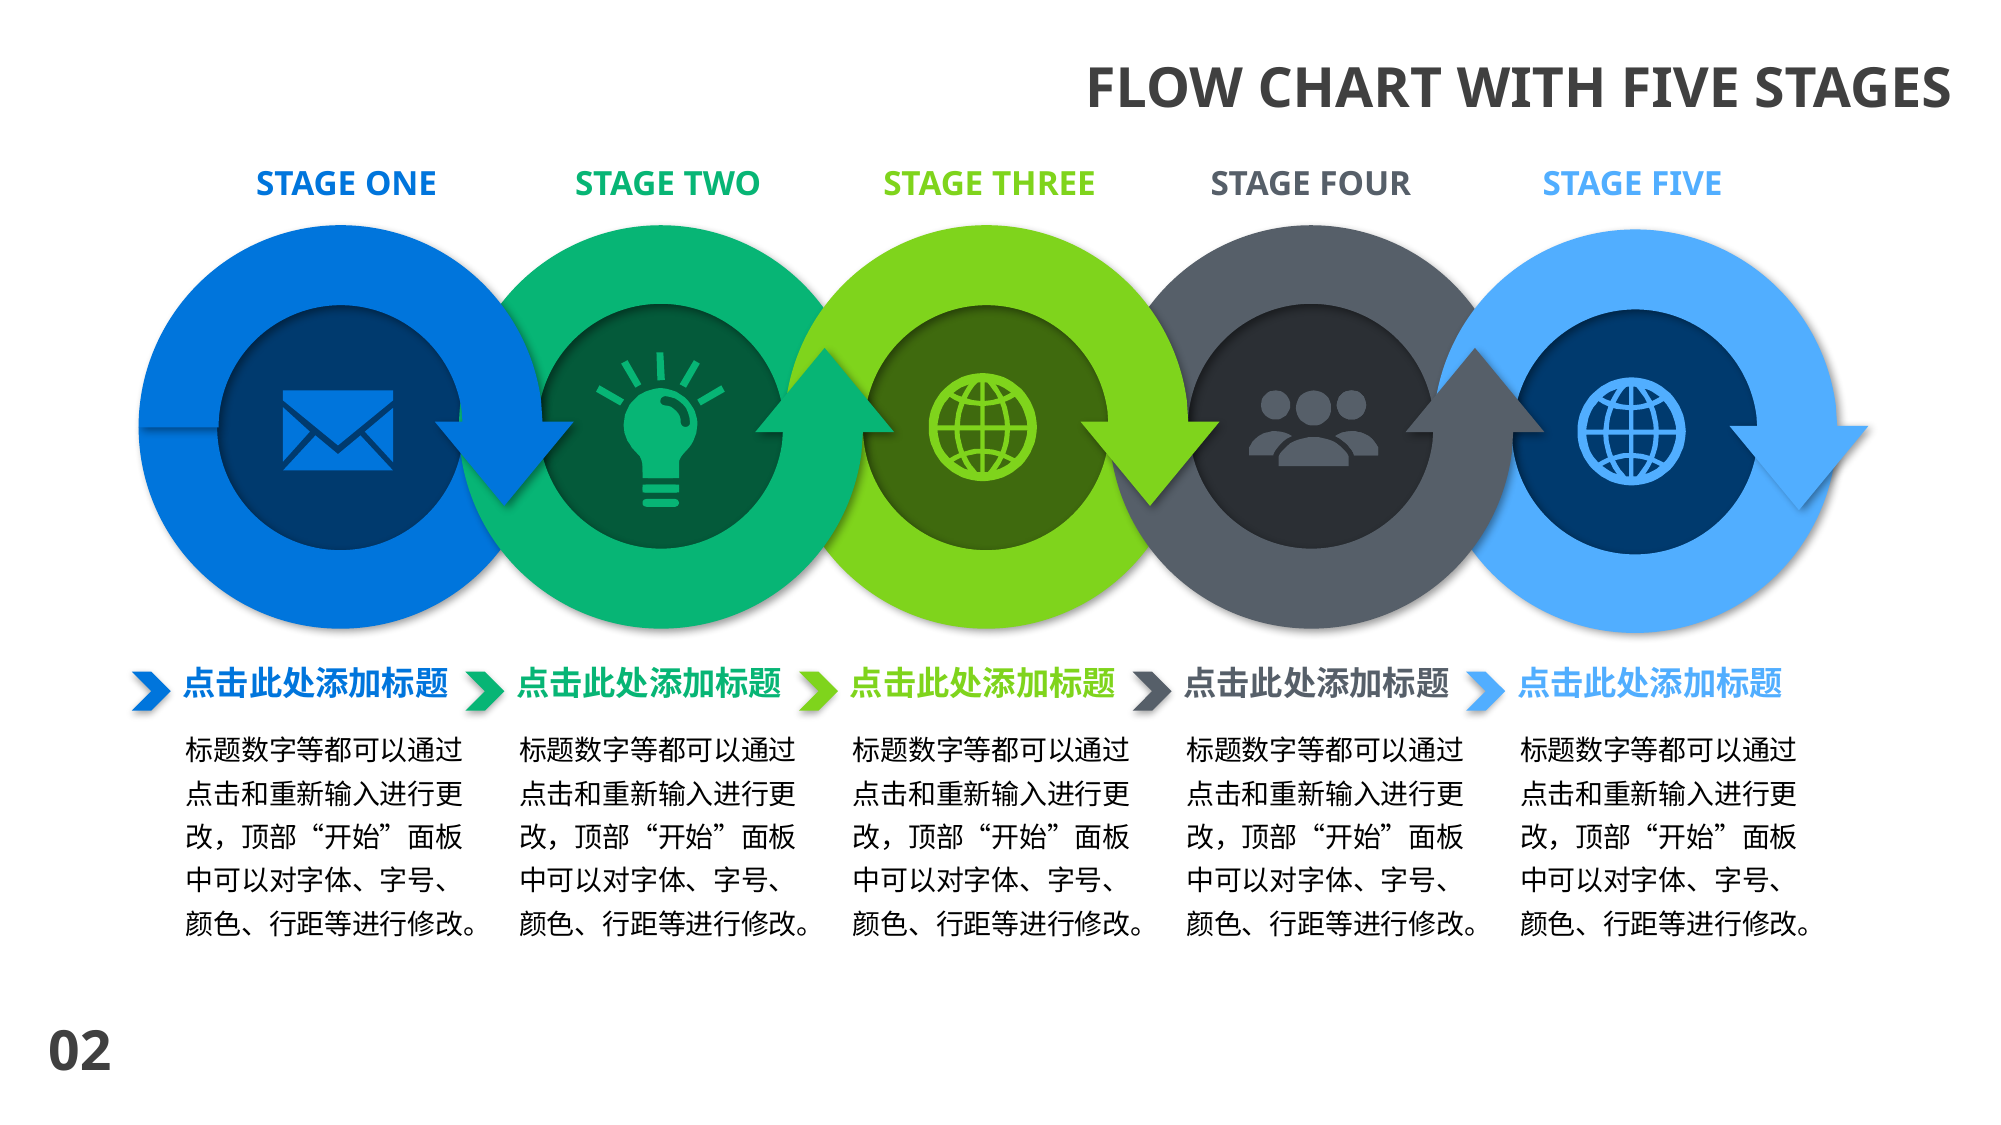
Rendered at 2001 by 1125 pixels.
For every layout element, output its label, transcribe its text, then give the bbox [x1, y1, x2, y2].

text_box [1479, 463, 1827, 634]
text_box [595, 352, 726, 508]
text_box 点击此处添加标题 [1168, 655, 1465, 710]
text_box [131, 670, 167, 712]
text_box [1200, 315, 1429, 546]
text_box [228, 316, 457, 547]
text_box [505, 224, 823, 400]
text_box [282, 390, 394, 446]
text_box 标题数字等都可以通过点击和重新输入进行更改，顶部“开始”面板中可以对字体、字号、颜色、行距等进行修改。 [837, 715, 1158, 948]
text_box [786, 224, 1221, 507]
text_box [1113, 347, 1546, 630]
text_box [1436, 228, 1870, 511]
text_box [282, 435, 394, 471]
text_box [1131, 670, 1168, 712]
text_box STAGE FOUR [1195, 154, 1427, 210]
list 02 [33, 999, 145, 1096]
text_box [464, 670, 501, 712]
text_box [553, 315, 779, 546]
text_box [831, 459, 1146, 630]
text_box [875, 316, 1105, 547]
text_box [1465, 670, 1502, 712]
text_box STAGE FIVE [1527, 154, 1738, 210]
text_box 标题数字等都可以通过点击和重新输入进行更改，顶部“开始”面板中可以对字体、字号、颜色、行距等进行修改。 [1505, 715, 1825, 948]
text_box [798, 670, 835, 712]
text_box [1248, 390, 1379, 467]
text_box 点击此处添加标题 [167, 655, 464, 710]
text_box [137, 433, 498, 630]
text_box [1525, 320, 1754, 551]
text_box [928, 373, 1037, 482]
text_box 点击此处添加标题 [1502, 655, 1799, 710]
text_box [364, 407, 394, 463]
text_box STAGE TWO [560, 154, 776, 210]
text_box 标题数字等都可以通过点击和重新输入进行更改，顶部“开始”面板中可以对字体、字号、颜色、行距等进行修改。 [1171, 715, 1492, 948]
text_box [1577, 377, 1686, 486]
text_box [1153, 224, 1475, 399]
text_box [461, 347, 895, 630]
text_box STAGE ONE [241, 154, 452, 210]
text_box [137, 224, 575, 507]
text_box 标题数字等都可以通过点击和重新输入进行更改，顶部“开始”面板中可以对字体、字号、颜色、行距等进行修改。 [504, 715, 825, 948]
text_box 标题数字等都可以通过点击和重新输入进行更改，顶部“开始”面板中可以对字体、字号、颜色、行距等进行修改。 [170, 715, 491, 948]
list FLOW CHART WITH FIVE STAGES [1041, 36, 1968, 133]
text_box [282, 407, 310, 462]
text_box 点击此处添加标题 [501, 655, 798, 710]
text_box 点击此处添加标题 [835, 655, 1131, 710]
text_box STAGE THREE [868, 154, 1111, 210]
